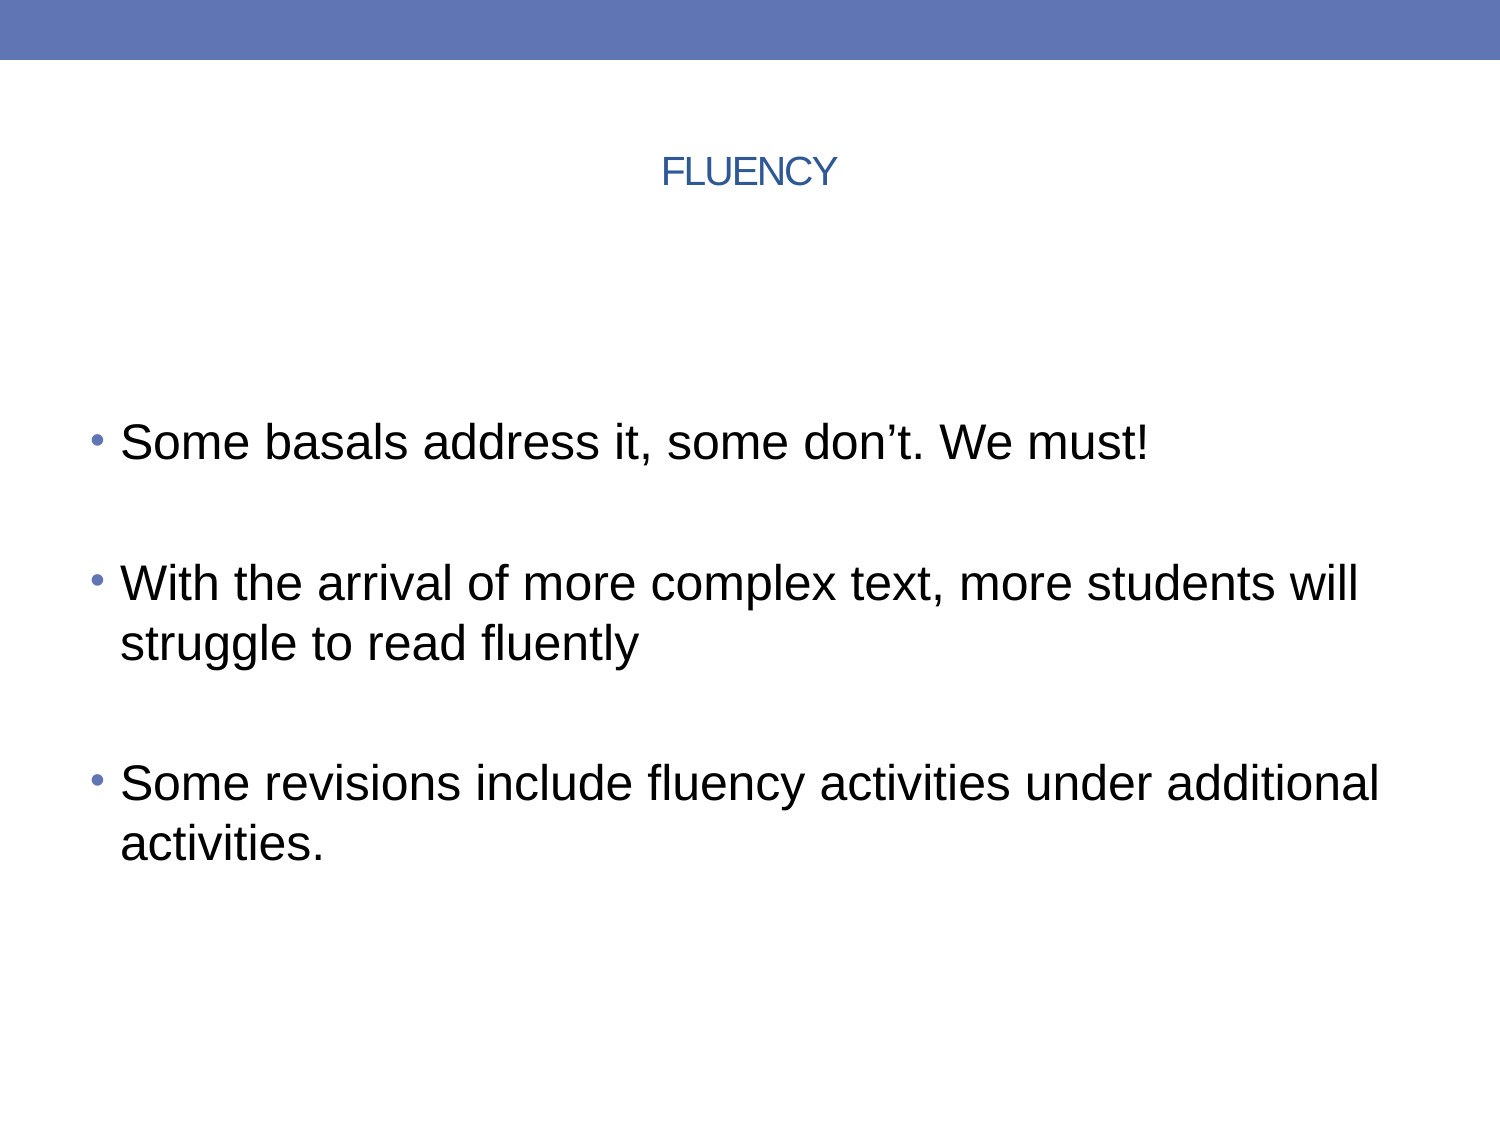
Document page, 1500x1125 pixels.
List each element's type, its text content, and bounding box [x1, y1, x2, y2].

title FLUENCY [75, 87, 1425, 250]
list Some basals address it, some don’t. We must! With the arrival of more complex text, more students will struggle to read fluently Some revisions include fluency activities under additional activities. [75, 262, 1425, 1063]
